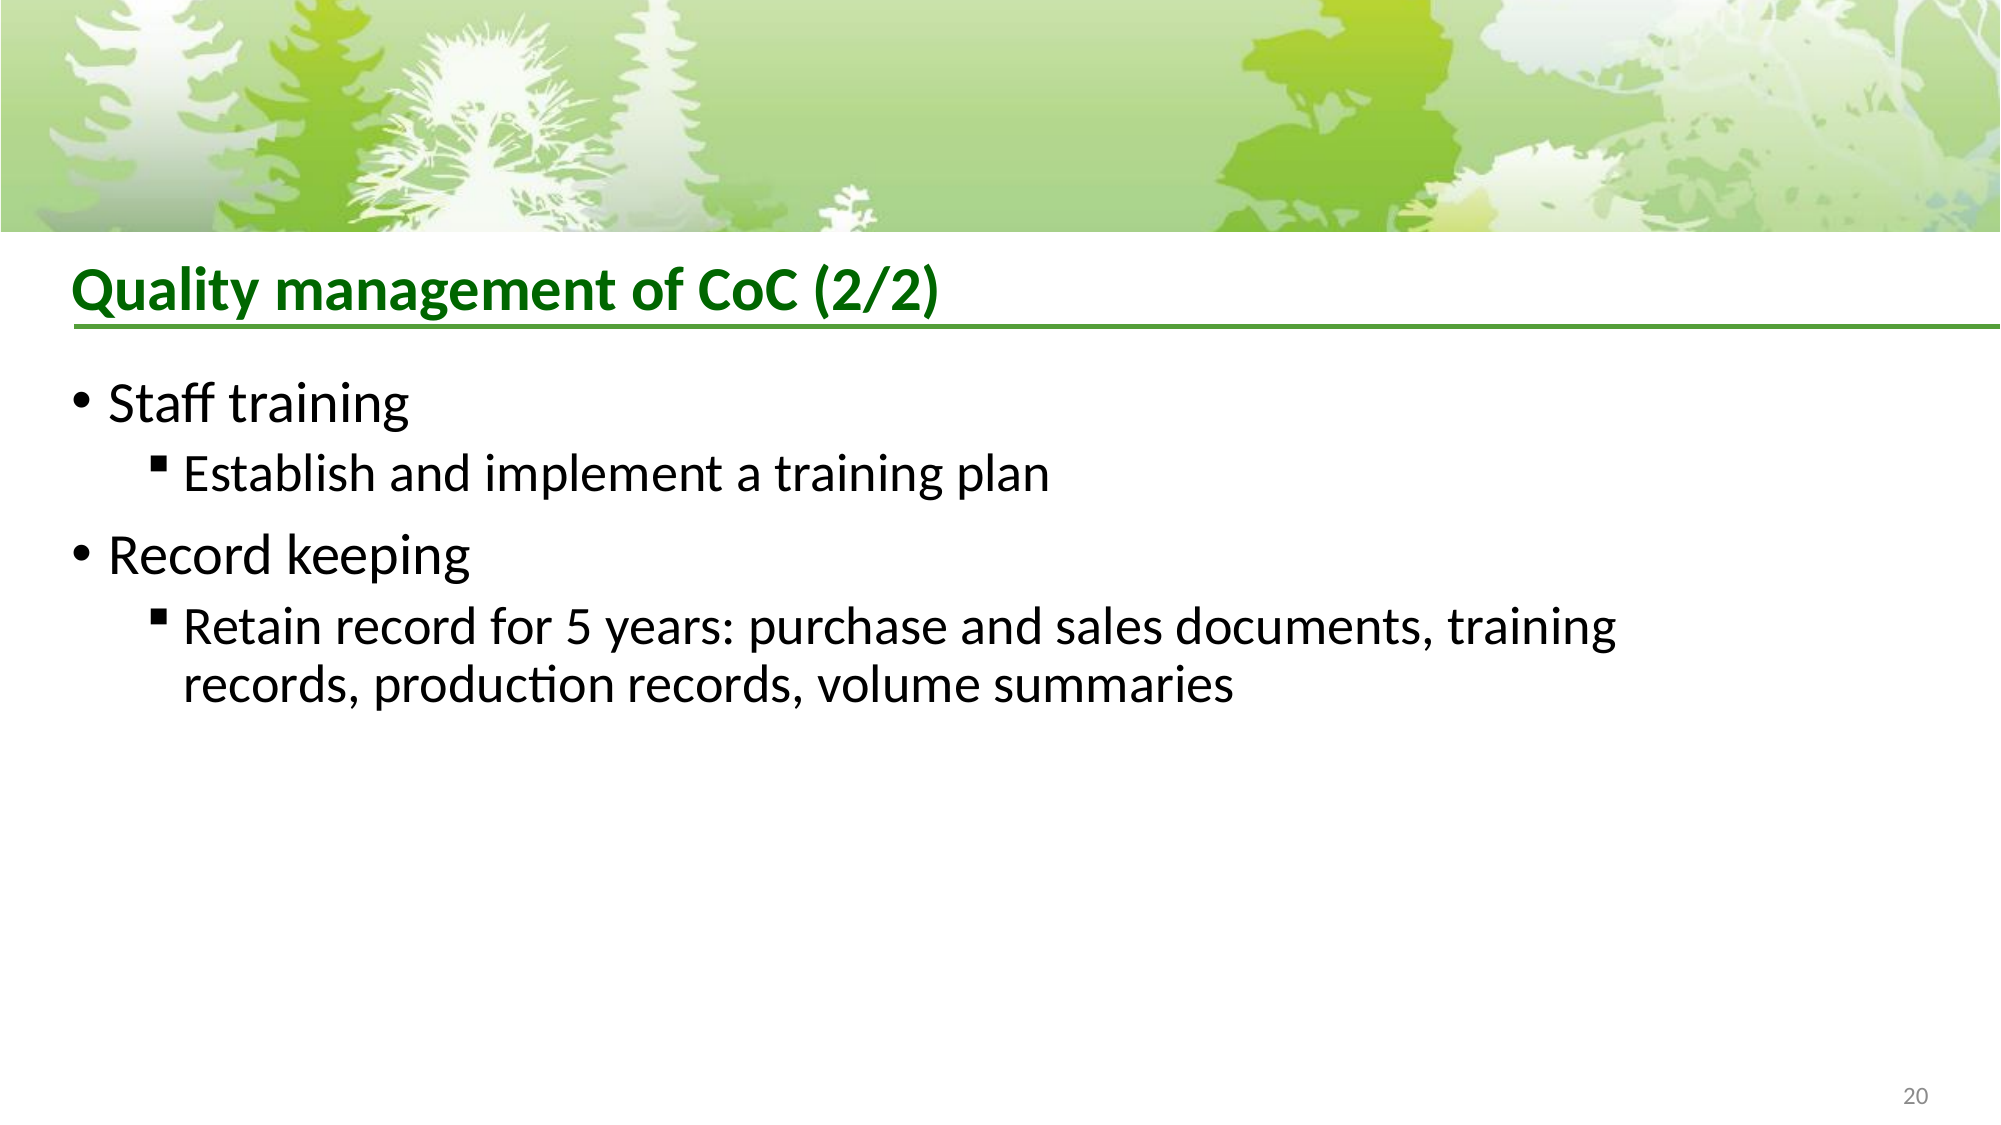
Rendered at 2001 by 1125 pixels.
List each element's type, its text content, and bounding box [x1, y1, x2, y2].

slide_number 20 [1493, 1065, 1944, 1125]
title Quality management of CoC (2/2) [56, 181, 1782, 399]
picture [0, 0, 2000, 232]
list Staff training Establish and implement a training plan Record keeping Retain record for 5 years: purchase and sales documents, training records, production records, volume summaries [56, 364, 1764, 970]
